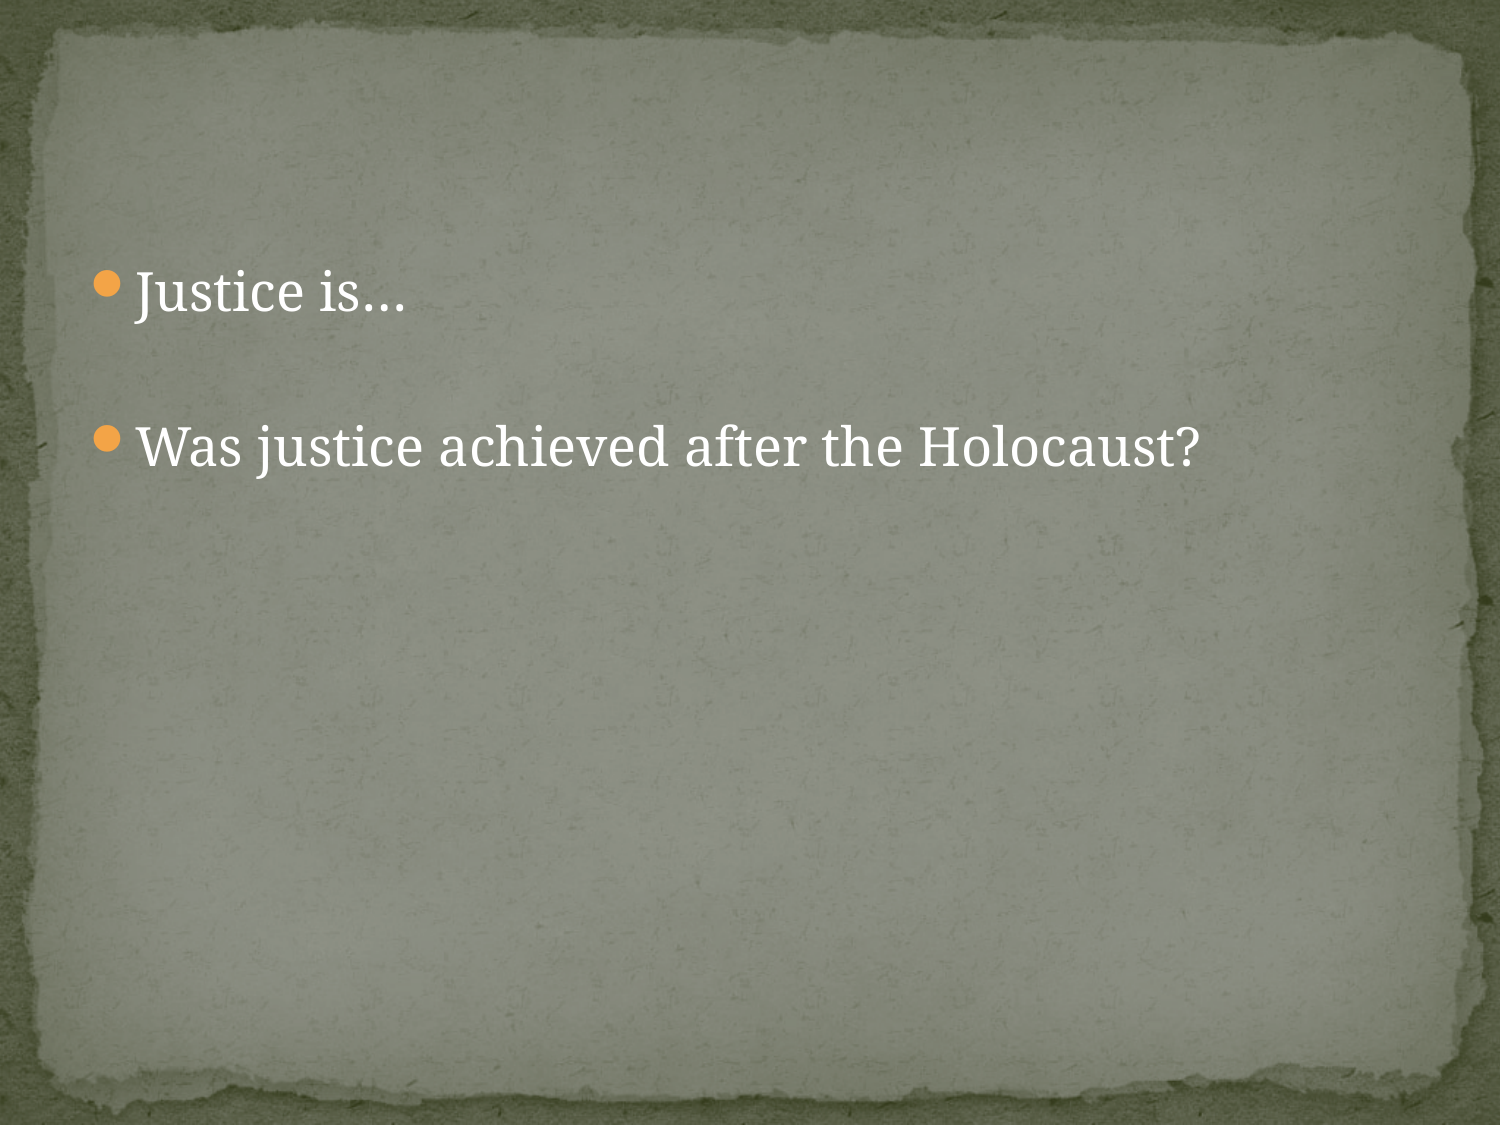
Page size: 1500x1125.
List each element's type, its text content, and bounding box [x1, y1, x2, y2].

list Justice is… Was justice achieved after the Holocaust? [75, 249, 1425, 1000]
